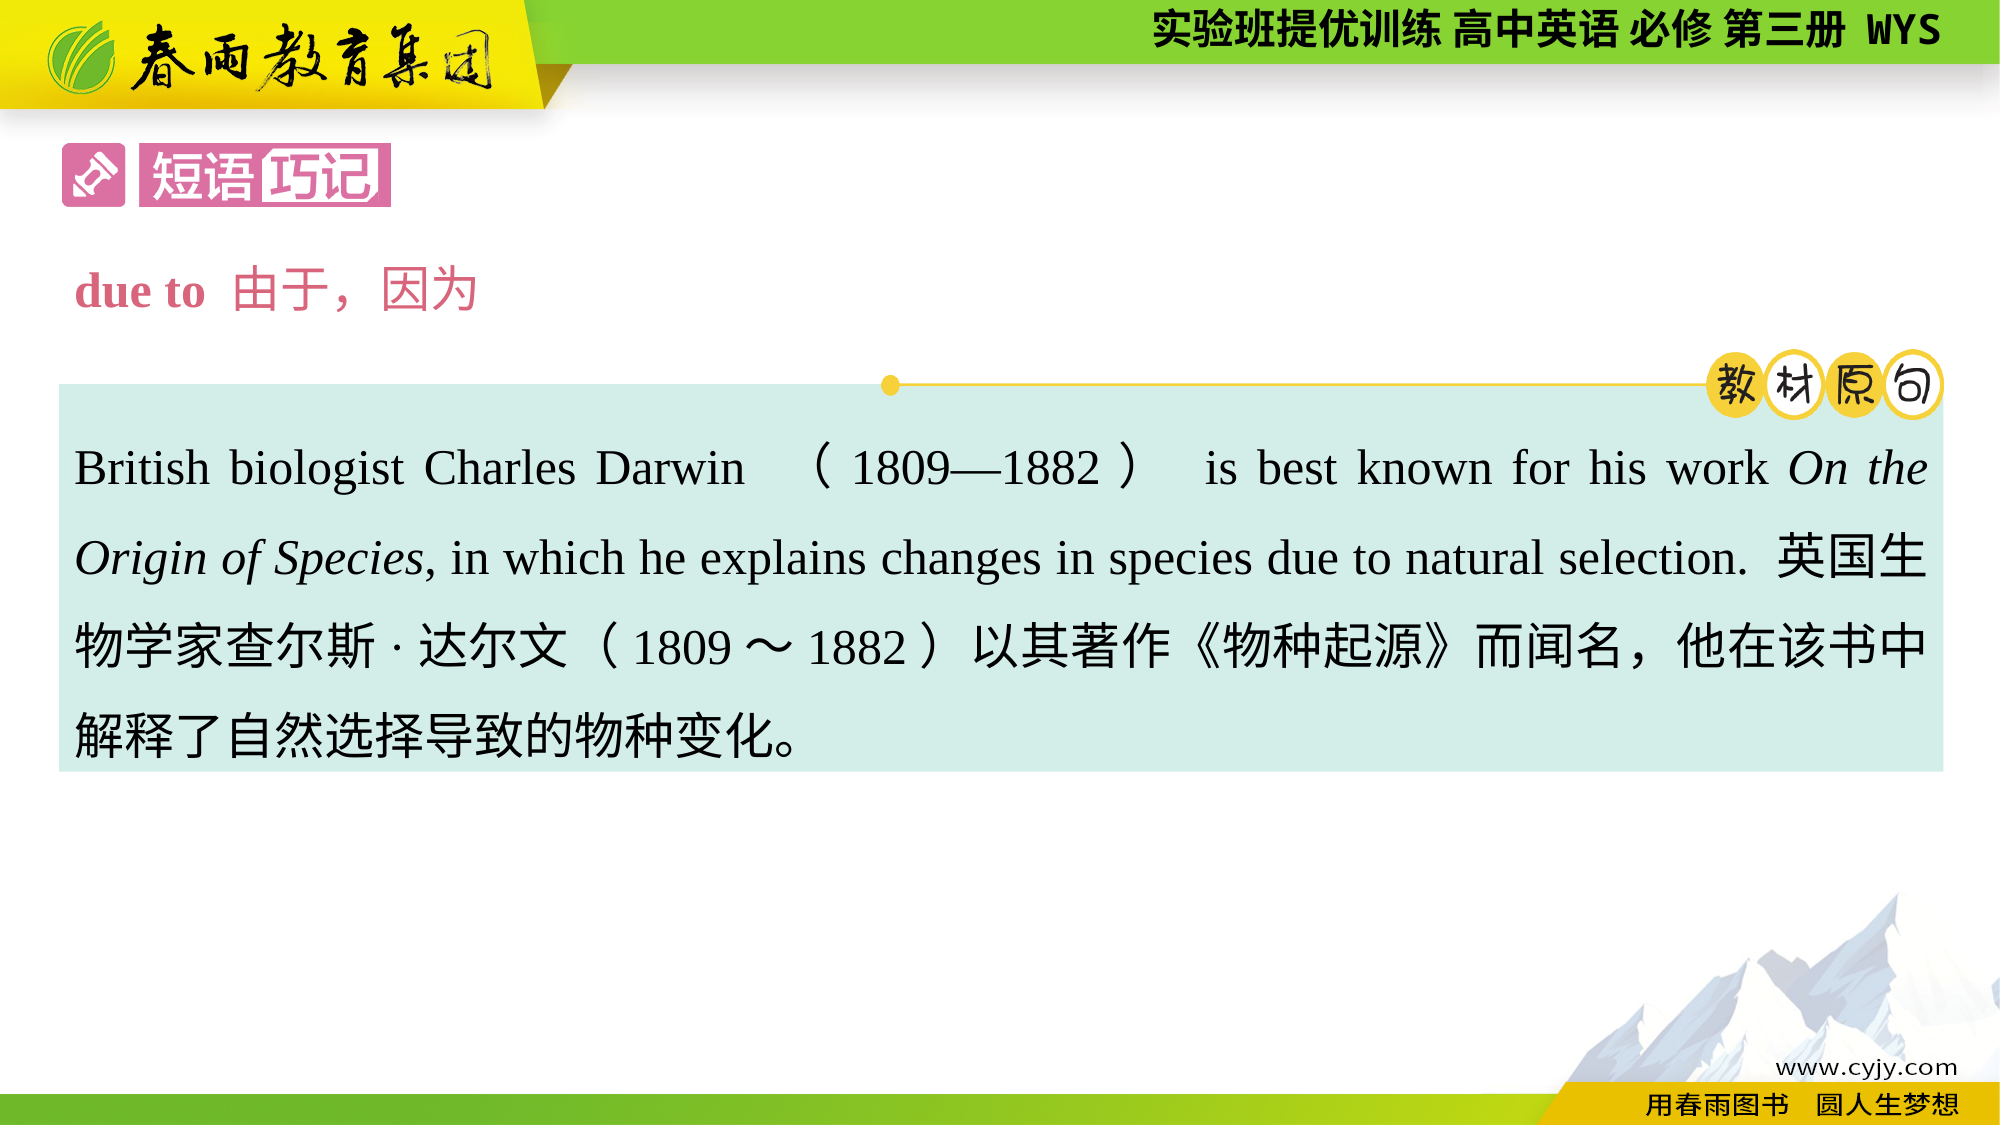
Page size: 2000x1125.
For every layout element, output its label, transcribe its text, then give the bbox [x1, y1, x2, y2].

text_box British biologist Charles Darwin （1809—1882） is best known for his work On the Origin of Species, in which he explains changes in species due to natural selection. 英国生物学家查尔斯·达尔文（1809～1882）以其著作《物种起源》而闻名，他在该书中解释了自然选择导致的物种变化。 [59, 384, 1944, 772]
list due to 由于，因为 [59, 219, 1944, 315]
picture [0, 0, 2000, 1125]
